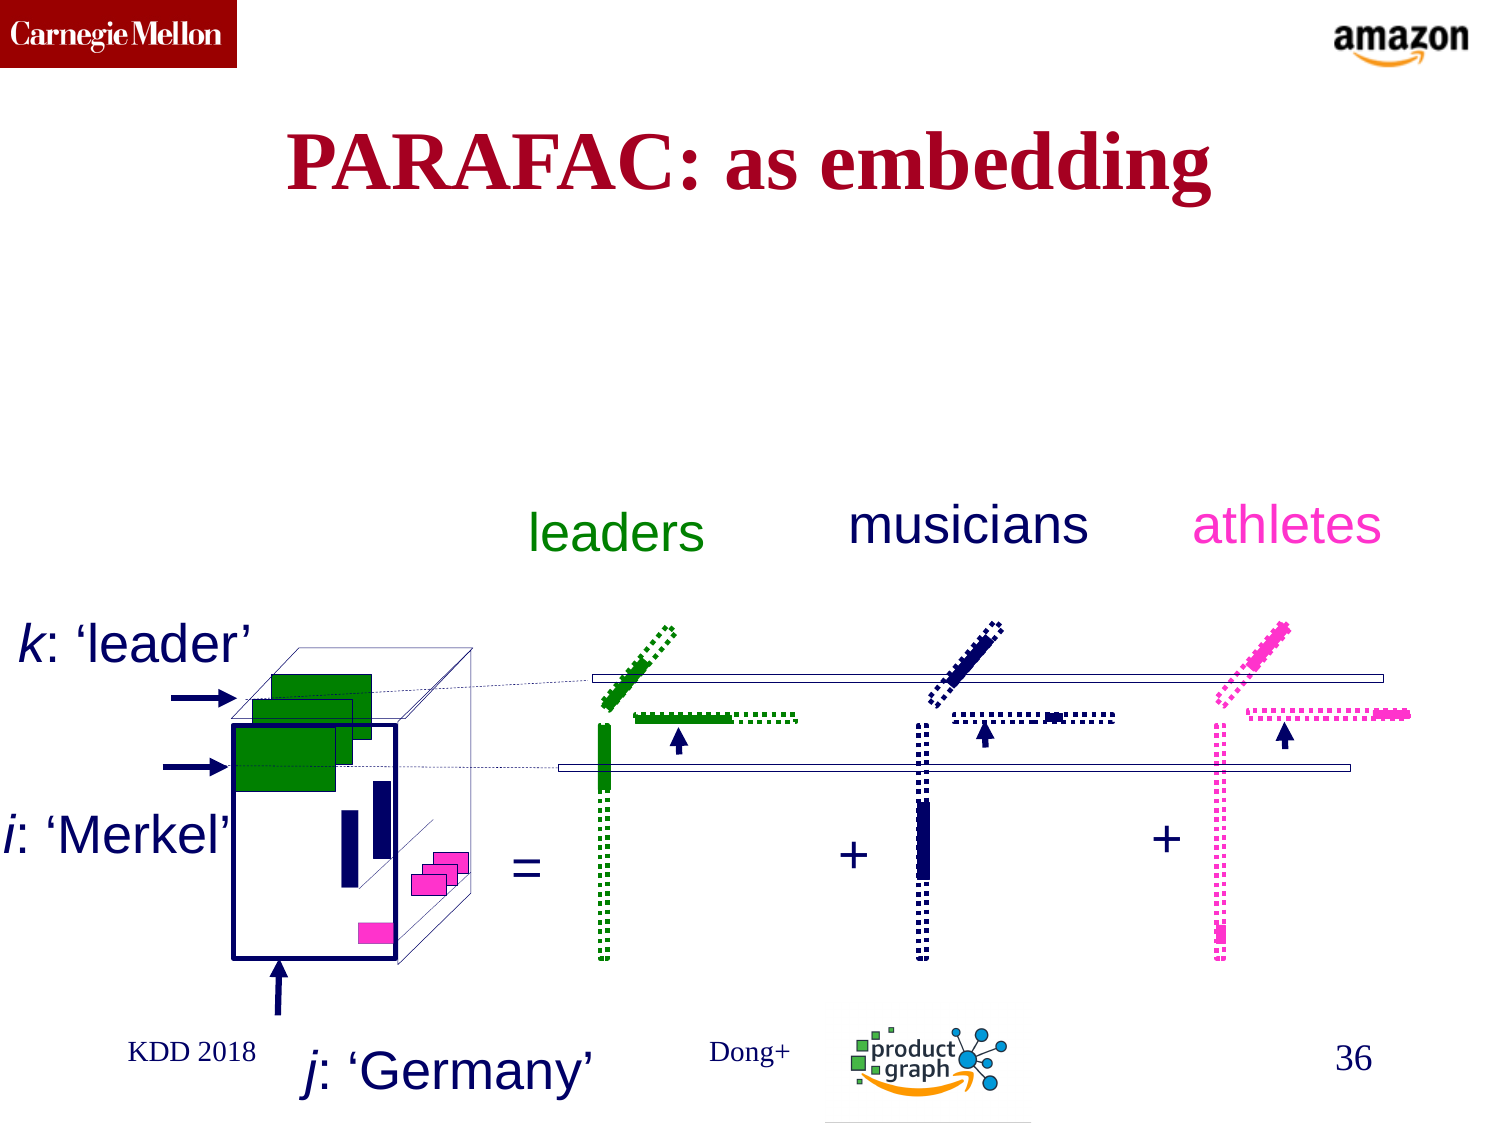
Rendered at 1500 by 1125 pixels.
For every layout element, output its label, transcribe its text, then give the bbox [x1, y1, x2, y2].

picture [1322, 4, 1484, 88]
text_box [220, 765, 559, 769]
slide_number KDD 2018 [112, 1024, 426, 1101]
footer Dong+ [512, 1024, 988, 1101]
text_box i: ‘Merkel’ [0, 792, 225, 873]
slide_number 36 [1074, 1024, 1388, 1101]
title PARAFAC: as embedding [112, 99, 1388, 213]
text_box k: ‘leader’ [3, 601, 225, 682]
picture [0, 0, 237, 68]
text_box j: ‘Germany’ [290, 1028, 610, 1108]
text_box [230, 481, 1410, 965]
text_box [245, 680, 588, 700]
